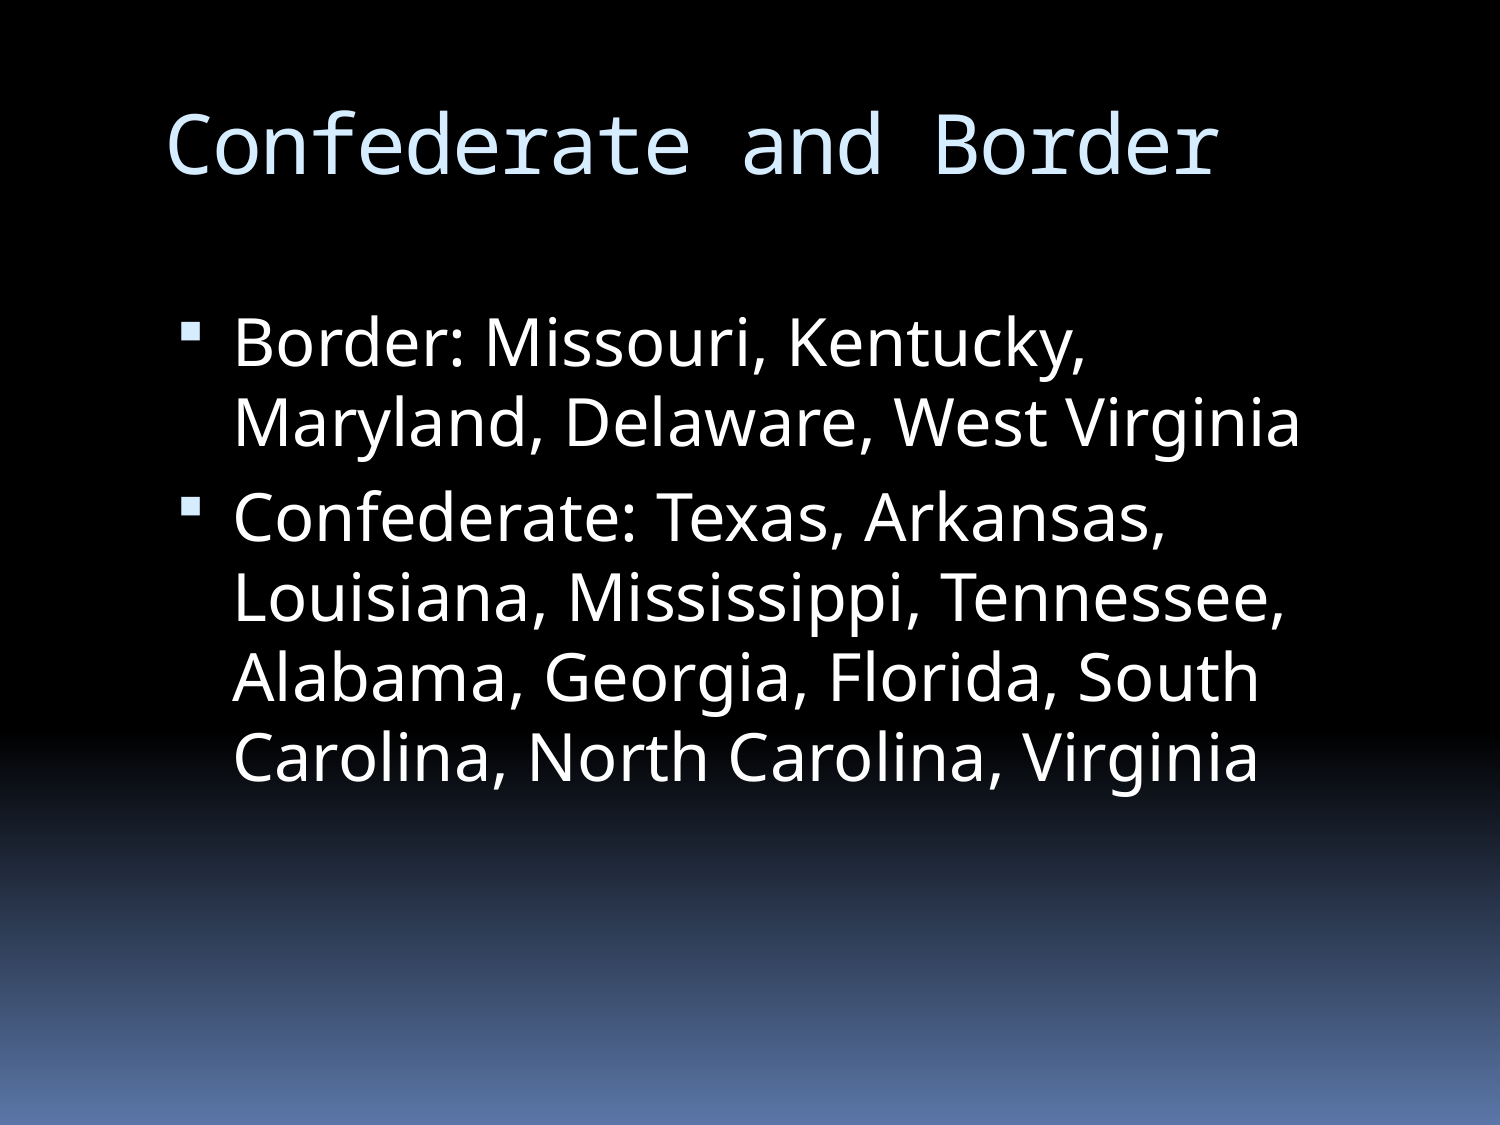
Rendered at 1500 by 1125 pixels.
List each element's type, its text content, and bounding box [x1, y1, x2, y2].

title Confederate and Border [150, 83, 1425, 234]
list Border: Missouri, Kentucky, Maryland, Delaware, West Virginia Confederate: Texas, Arkansas, Louisiana, Mississippi, Tennessee, Alabama, Georgia, Florida, South Carolina, North Carolina, Virginia [150, 292, 1425, 1043]
